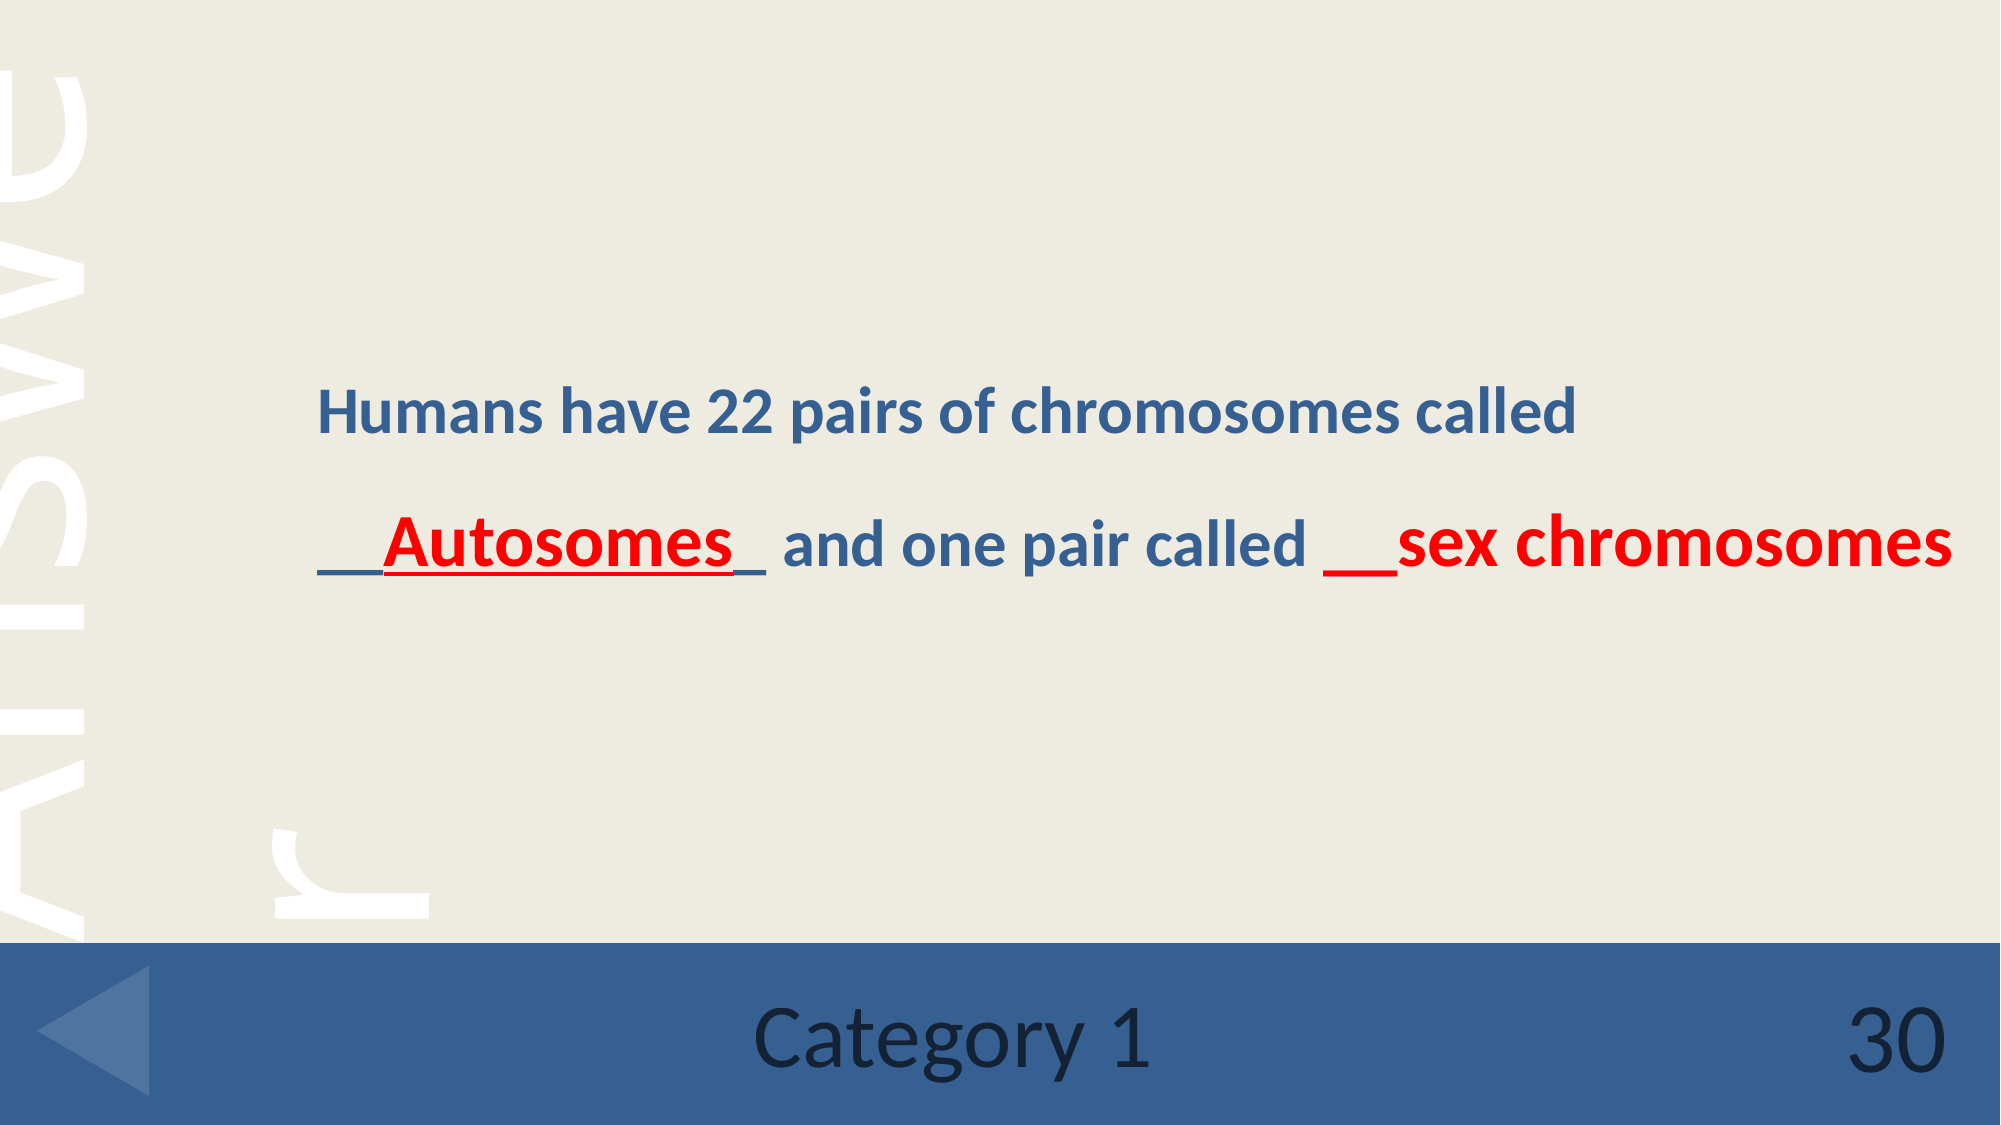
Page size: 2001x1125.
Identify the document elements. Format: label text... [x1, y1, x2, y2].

list Humans have 22 pairs of chromosomes called __Autosomes_ and one pair called __sex chromosomes [302, 111, 1970, 877]
title Category 1 [53, 937, 1854, 1125]
list 30 [1854, 967, 1963, 1097]
